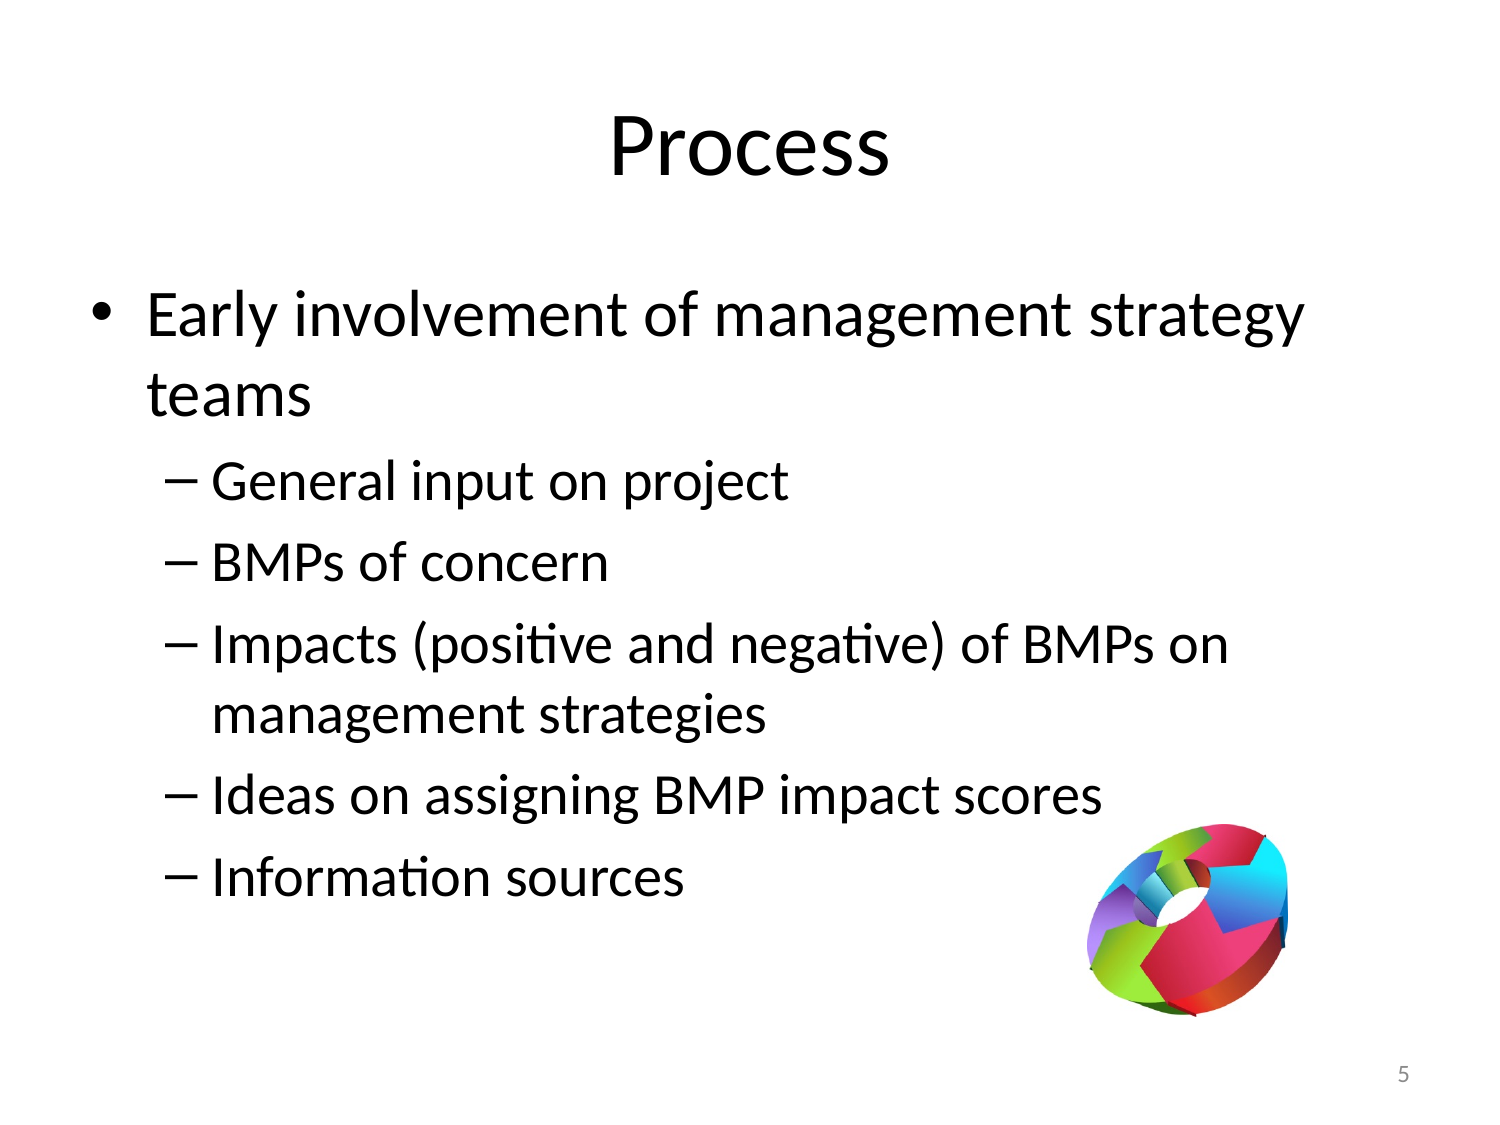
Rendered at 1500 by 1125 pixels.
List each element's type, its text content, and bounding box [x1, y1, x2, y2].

picture [1087, 824, 1288, 1017]
title Process [75, 45, 1425, 233]
list Early involvement of management strategy teams General input on project BMPs of concern Impacts (positive and negative) of BMPs on management strategies Ideas on assigning BMP impact scores Information sources [75, 262, 1425, 1005]
slide_number 5 [1074, 1042, 1425, 1103]
